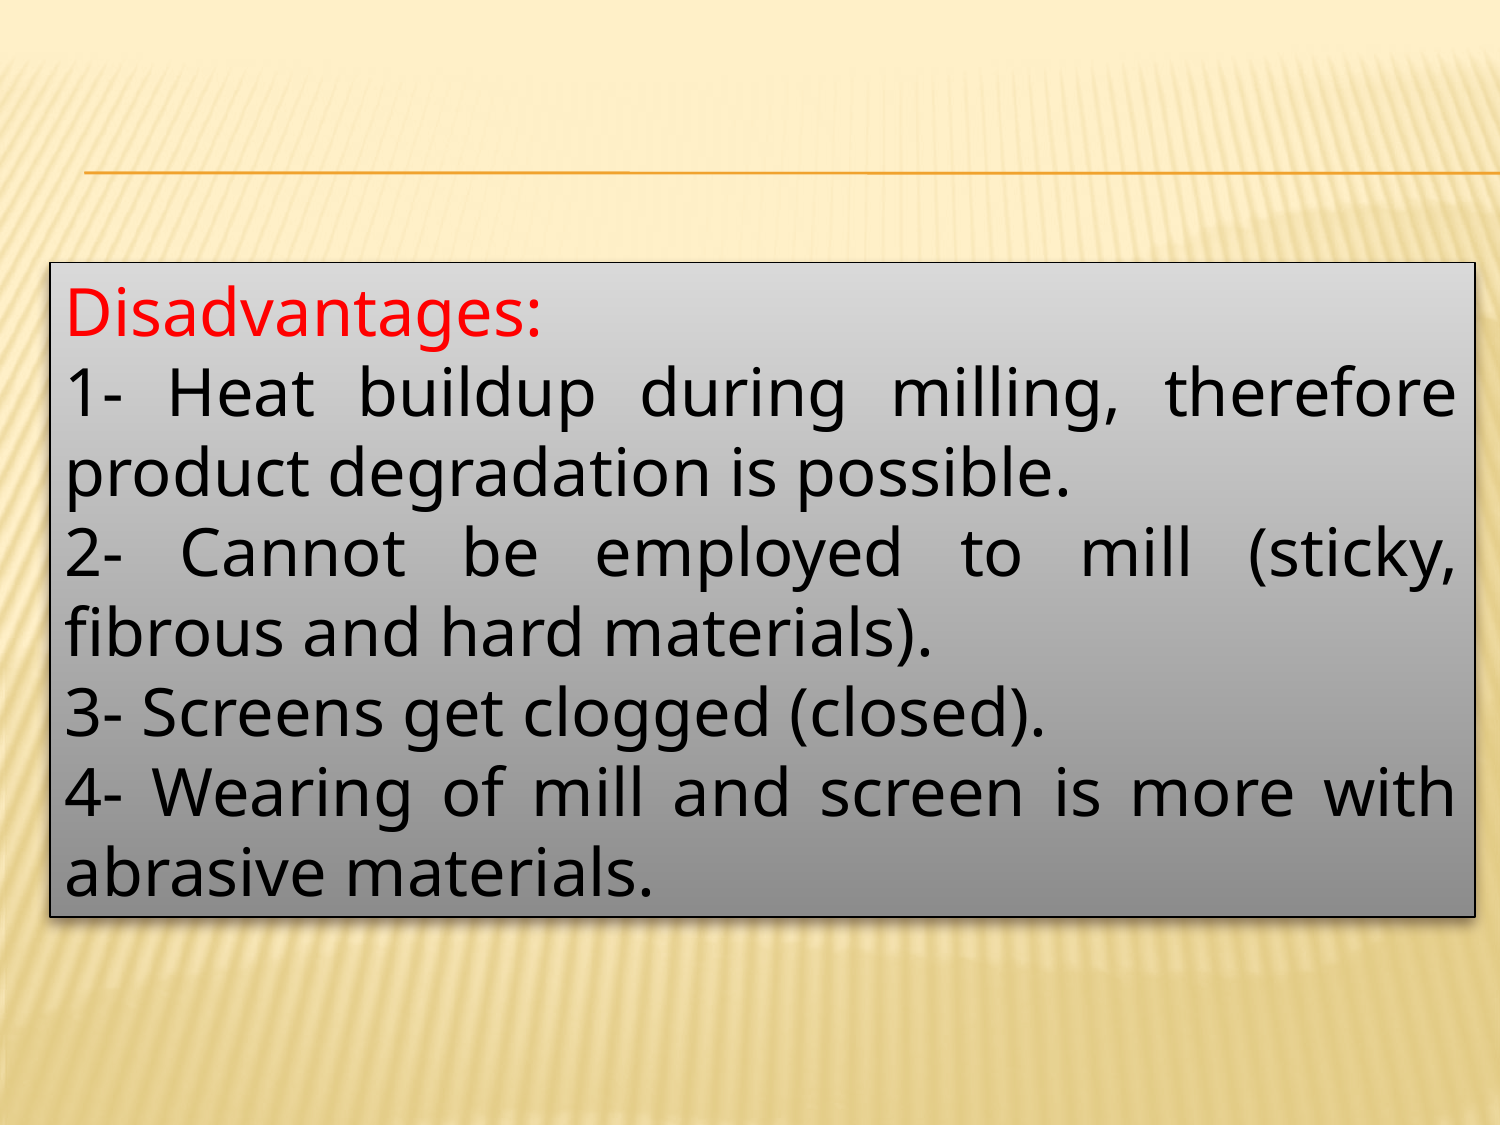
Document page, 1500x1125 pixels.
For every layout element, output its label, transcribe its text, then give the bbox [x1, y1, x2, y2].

text_box Disadvantages: 1- Heat buildup during milling, therefore product degradation is possible. 2- Cannot be employed to mill (sticky, fibrous and hard materials). 3- Screens get clogged (closed). 4- Wearing of mill and screen is more with abrasive materials. [49, 262, 1476, 918]
